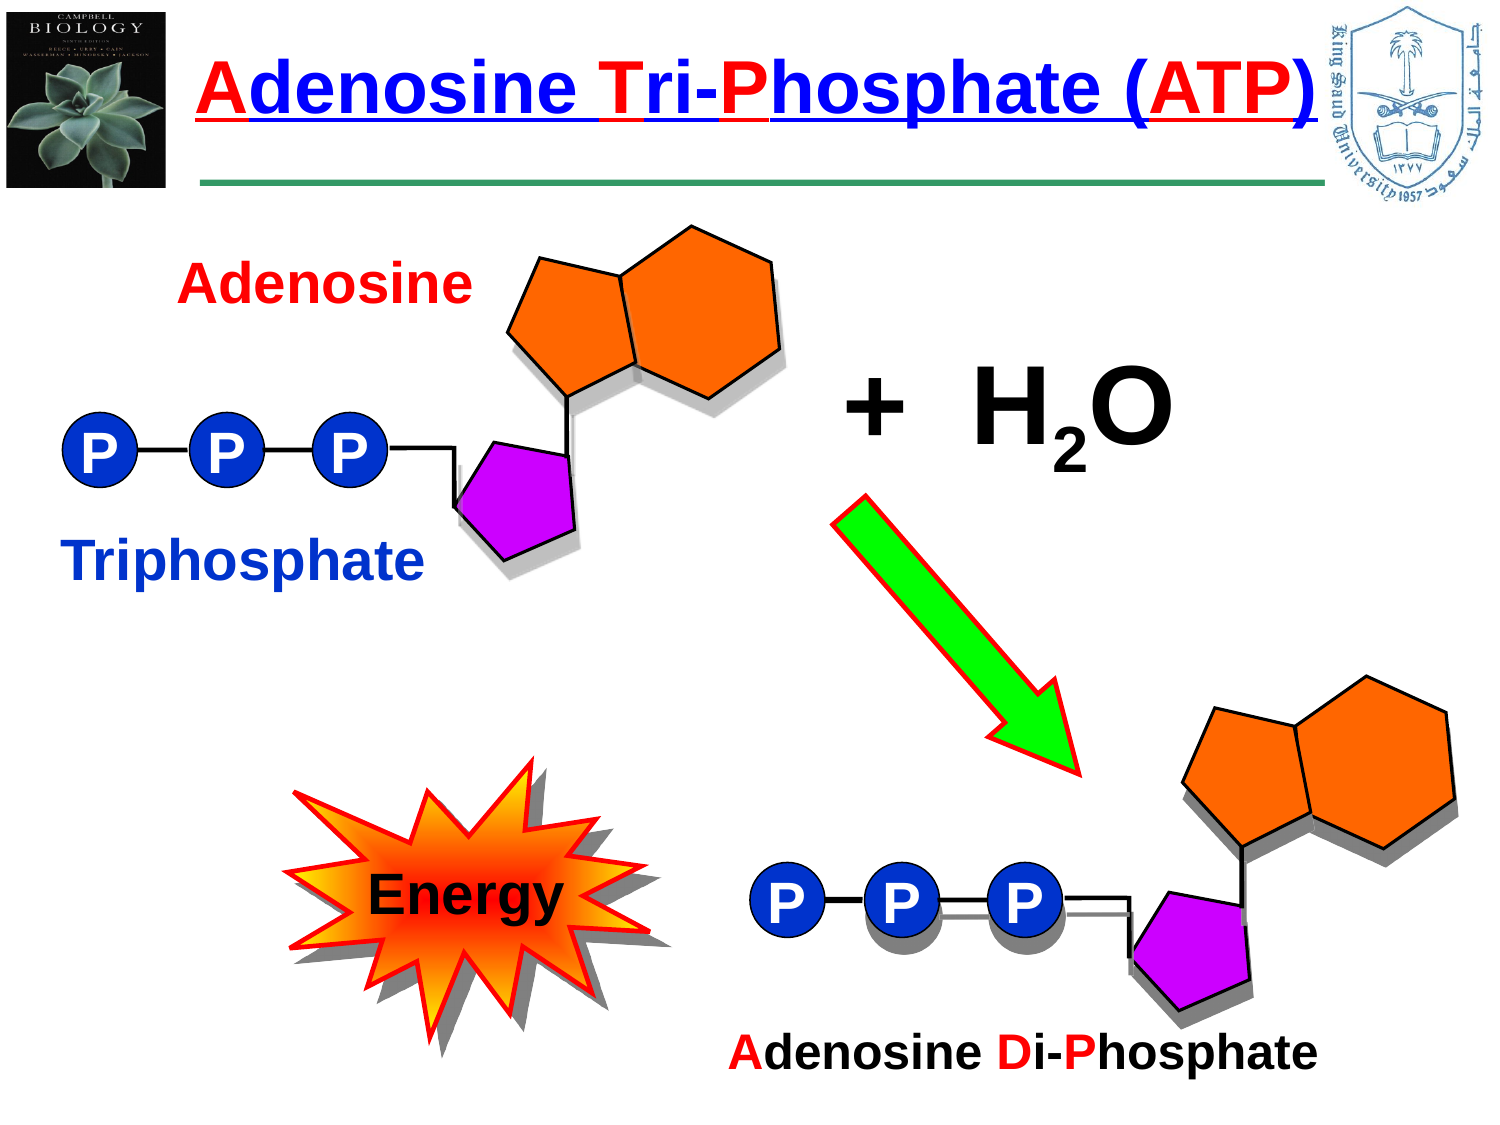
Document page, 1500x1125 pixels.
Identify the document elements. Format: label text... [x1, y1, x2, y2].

text_box [1048, 679, 1056, 685]
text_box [314, 412, 453, 488]
text_box Energy [287, 762, 650, 1038]
text_box Adenosine Di-Phosphate [712, 1012, 1363, 1088]
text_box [453, 237, 788, 551]
text_box + H2O [827, 324, 1191, 494]
text_box P [749, 862, 825, 938]
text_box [62, 412, 187, 488]
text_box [189, 412, 313, 488]
text_box [832, 495, 1031, 685]
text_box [5, 0, 1488, 209]
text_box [864, 687, 1463, 1001]
text_box Triphosphate [37, 514, 450, 600]
text_box Adenosine [150, 237, 451, 323]
